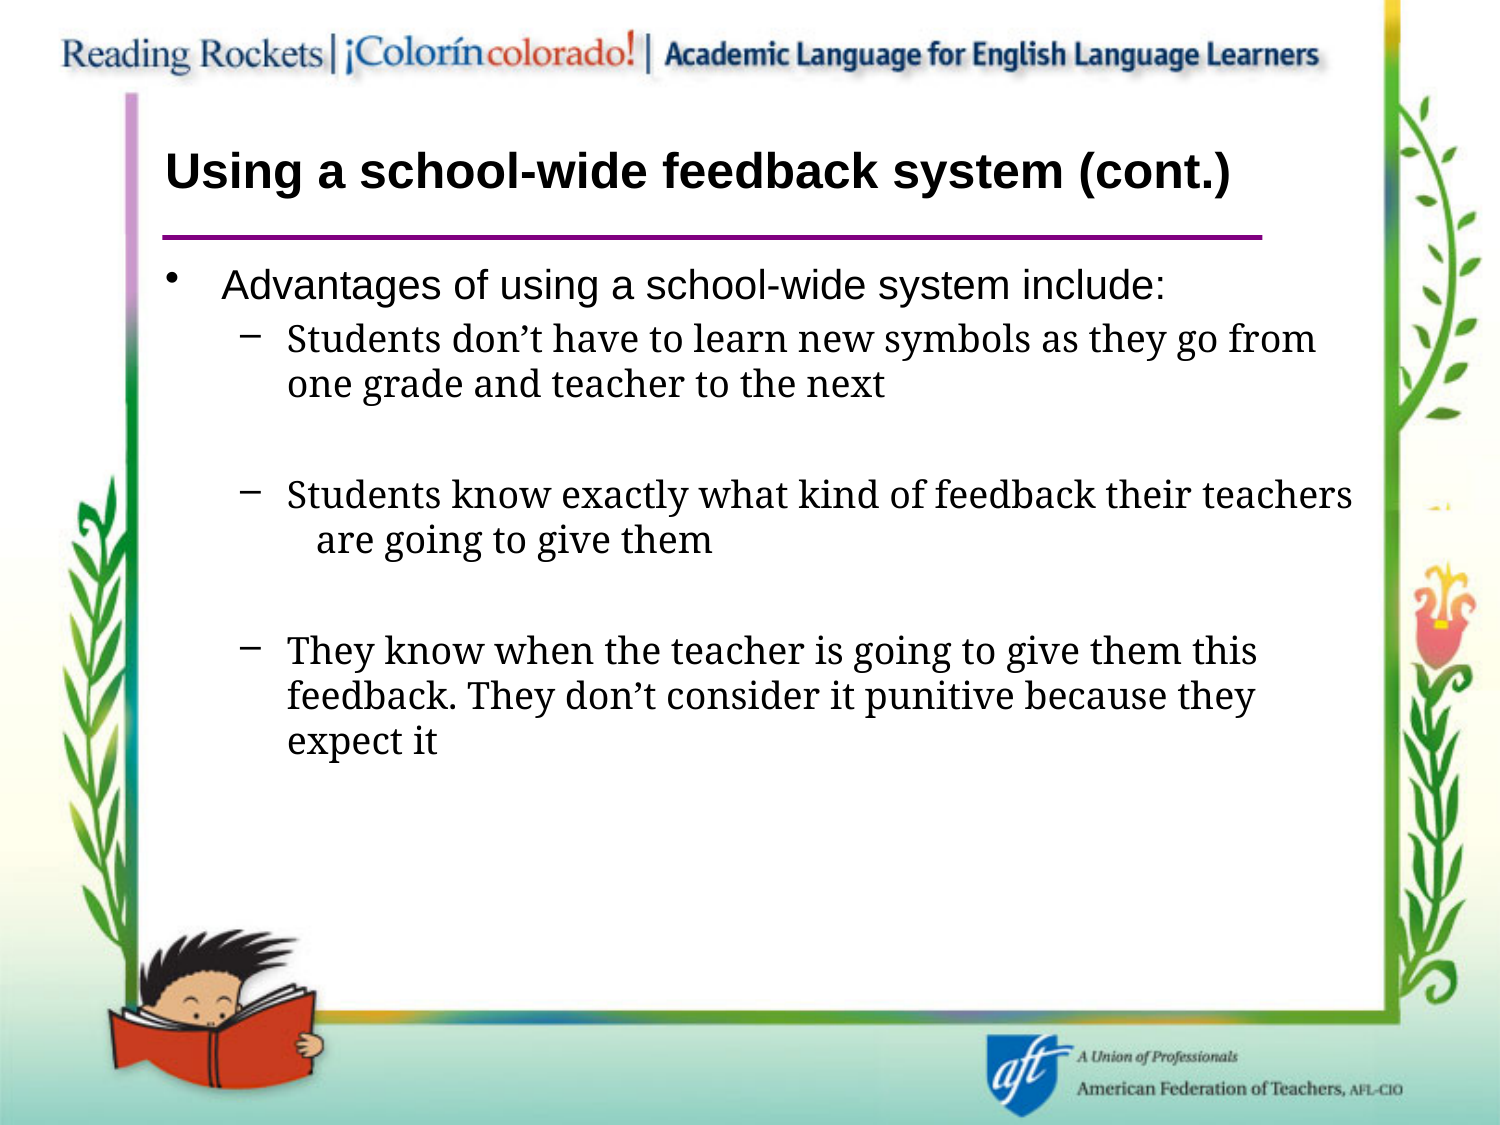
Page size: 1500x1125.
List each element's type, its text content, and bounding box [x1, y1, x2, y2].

list Advantages of using a school-wide system include: Students don’t have to learn new symbols as they go from one grade and teacher to the next Students know exactly what kind of feedback their teachers are going to give them They know when the teacher is going to give them this feedback. They don’t consider it punitive because they expect it [149, 249, 1376, 993]
title Using a school-wide feedback system (cont.) [149, 74, 1376, 249]
picture [0, 0, 1500, 1125]
